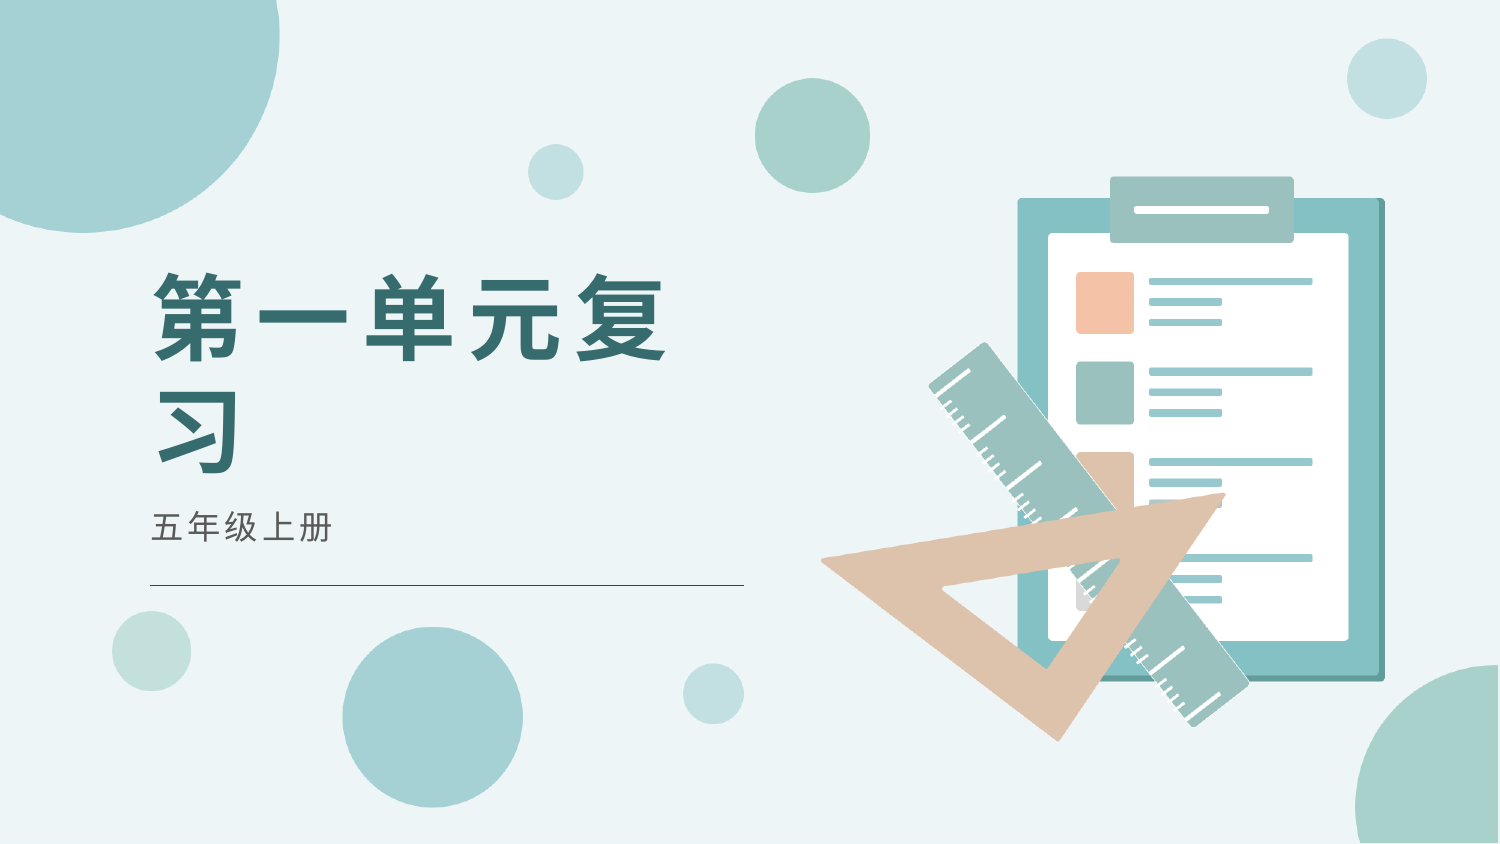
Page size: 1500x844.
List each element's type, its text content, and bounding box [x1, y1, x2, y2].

text_box 五年级上册 [149, 506, 744, 552]
text_box 第一单元复习 [150, 257, 744, 485]
picture [0, 0, 1500, 843]
